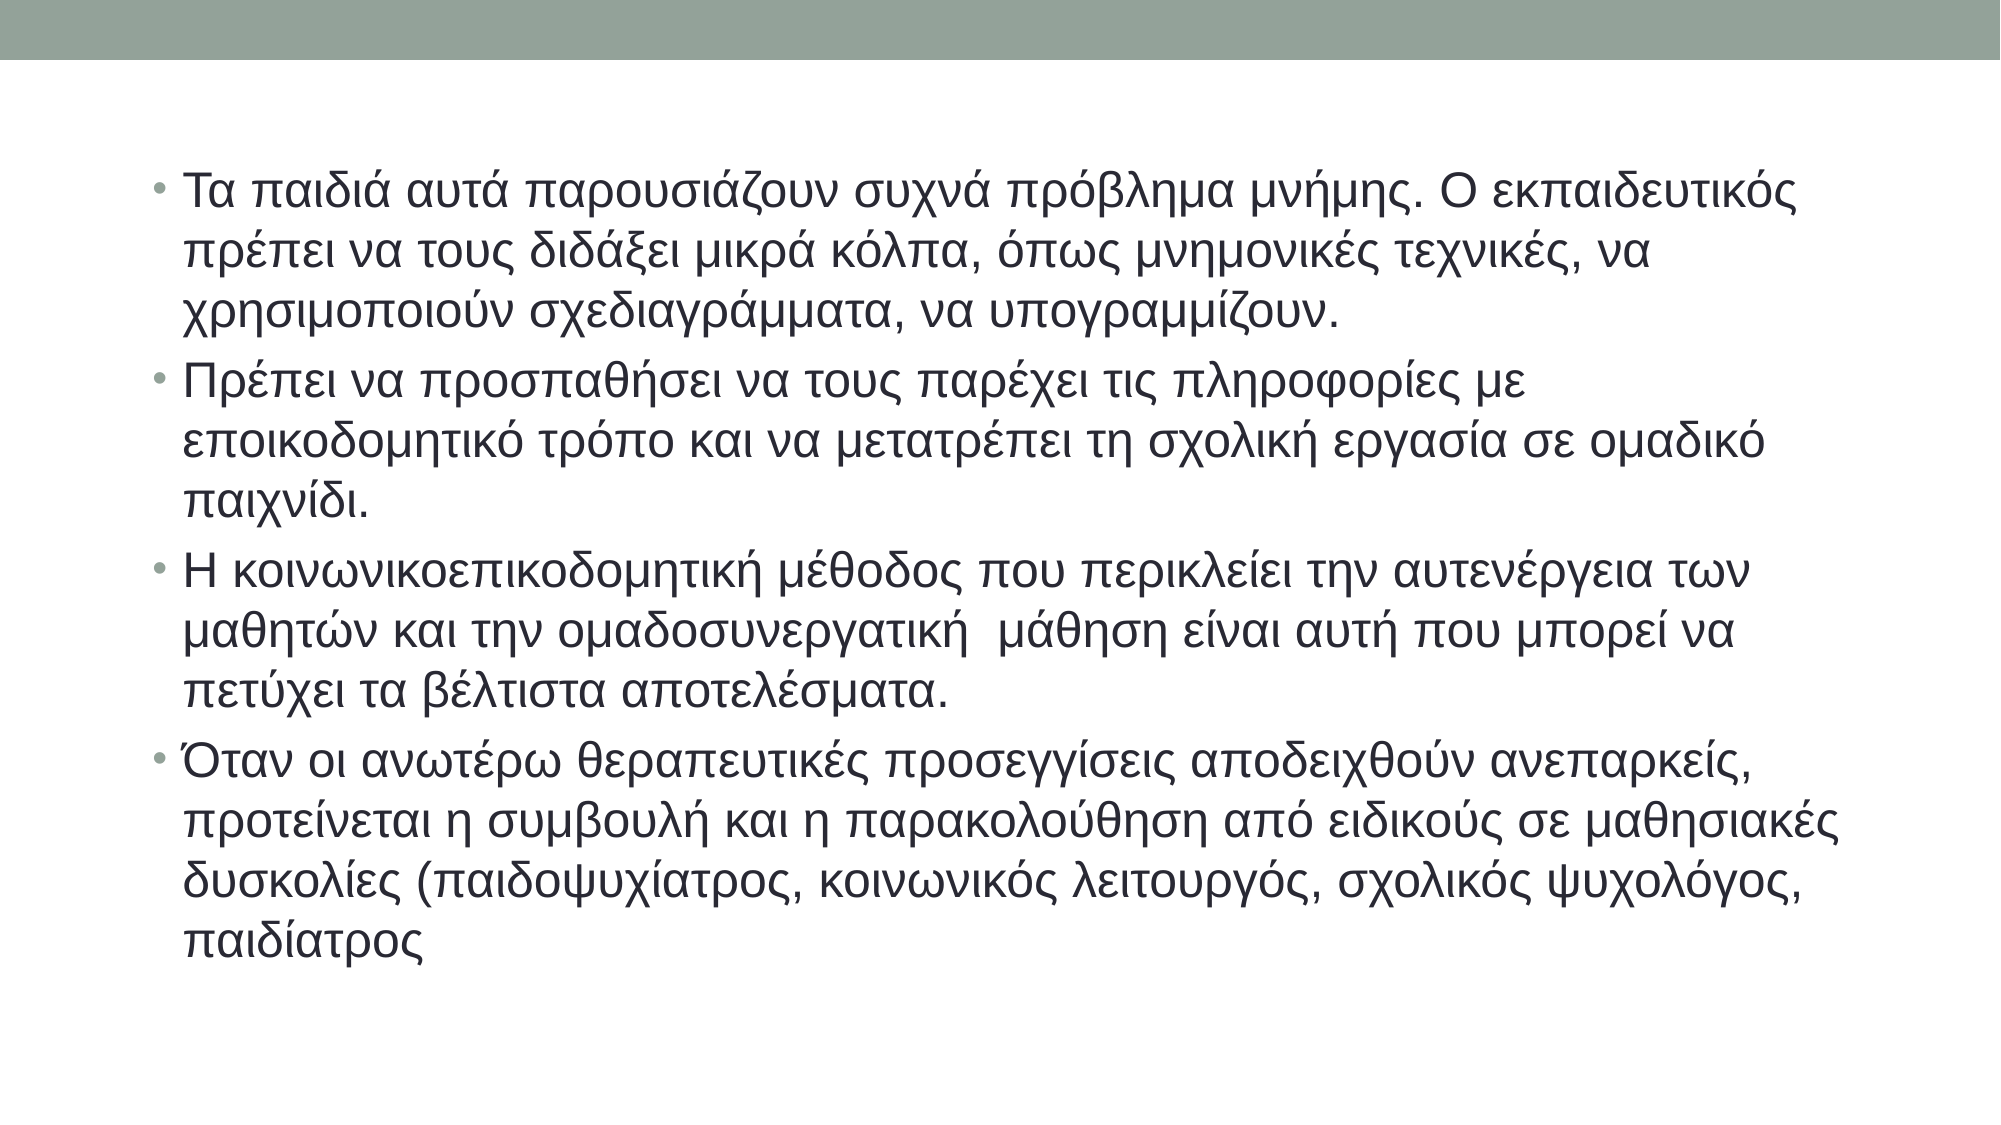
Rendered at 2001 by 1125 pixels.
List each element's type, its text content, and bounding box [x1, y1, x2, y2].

list Τα παιδιά αυτά παρουσιάζουν συχνά πρόβλημα μνήμης. Ο εκπαιδευτικός πρέπει να τους διδάξει μικρά κόλπα, όπως μνημονικές τεχνικές, να χρησιμοποιούν σχεδιαγράμματα, να υπογραμμίζουν. Πρέπει να προσπαθήσει να τους παρέχει τις πληροφορίες με εποικοδομητικό τρόπο και να μετατρέπει τη σχολική εργασία σε ομαδικό παιχνίδι. Η κοινωνικοεπικοδομητική μέθοδος που περικλείει την αυτενέργεια των μαθητών και την ομαδοσυνεργατική μάθηση είναι αυτή που μπορεί να πετύχει τα βέλτιστα αποτελέσματα. Όταν οι ανωτέρω θεραπευτικές προσεγγίσεις αποδειχθούν ανεπαρκείς, προτείνεται η συμβουλή και η παρακολούθηση από ειδικούς σε μαθησιακές δυσκολίες (παιδοψυχίατρος, κοινωνικός λειτουργός, σχολικός ψυχολόγος, παιδίατρος [137, 149, 1863, 1014]
